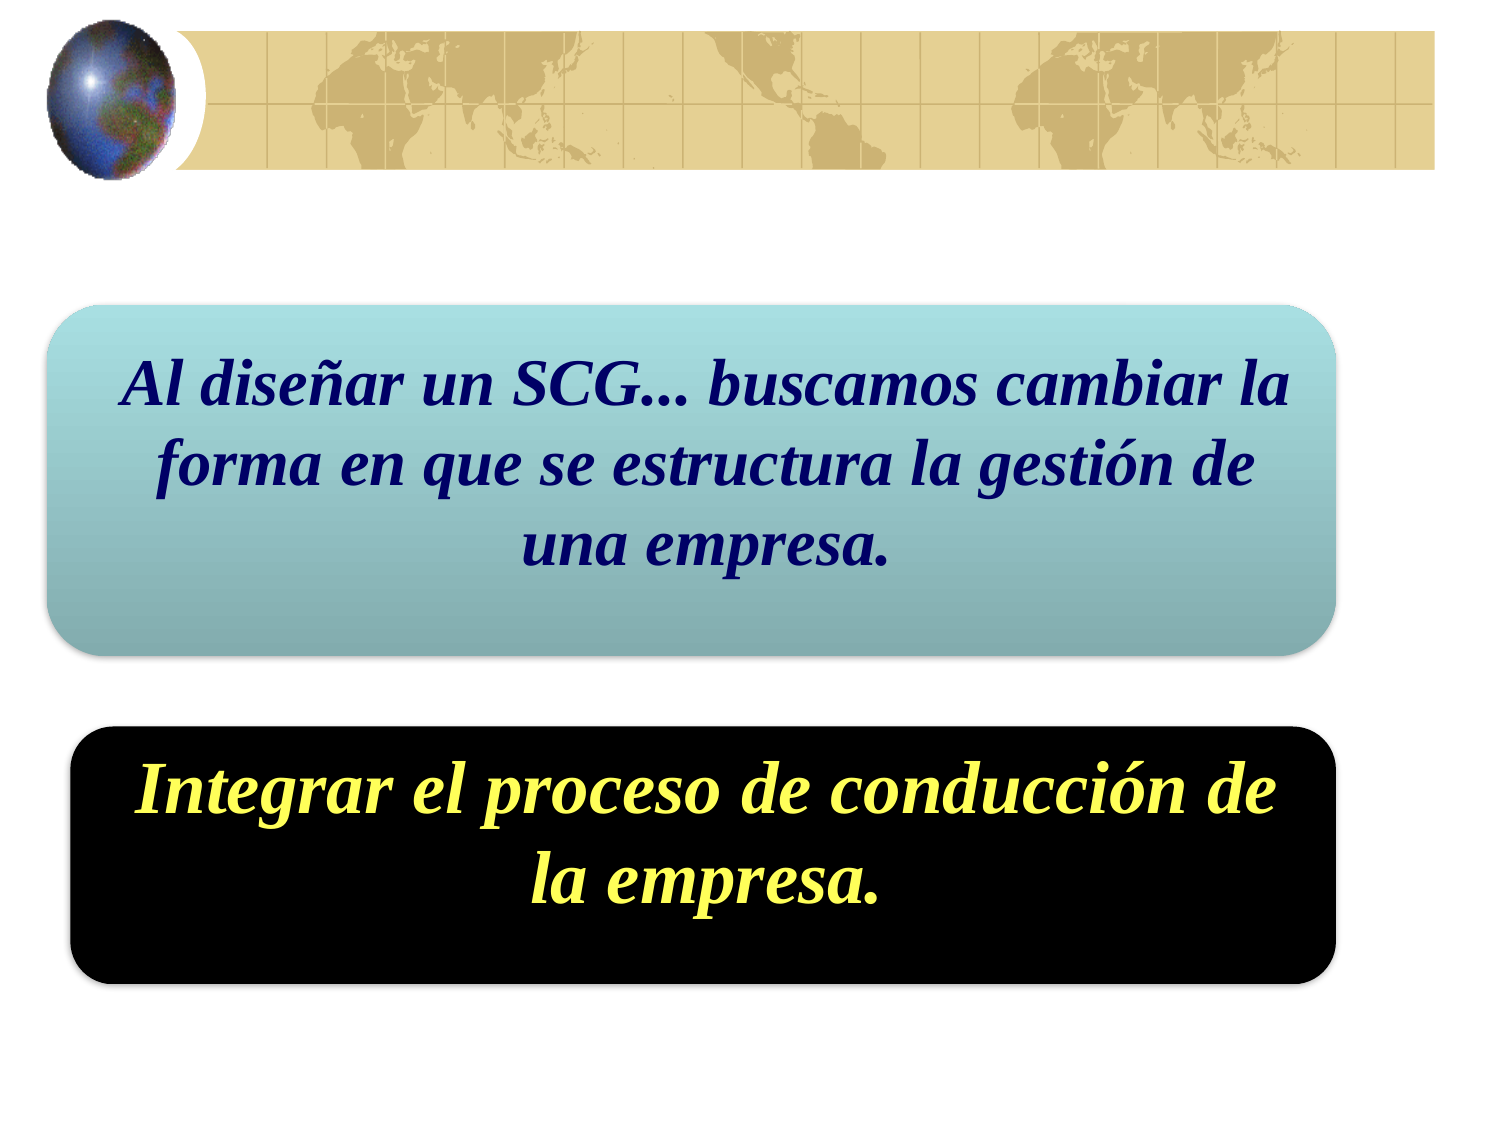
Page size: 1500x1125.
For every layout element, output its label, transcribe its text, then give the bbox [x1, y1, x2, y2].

text_box [70, 741, 1336, 985]
picture [42, 14, 190, 185]
title Al diseñar un SCG... buscamos cambiar la forma en que se estructura la gestión de una empresa. Integrar el proceso de conducción de la empresa. [81, 456, 1333, 801]
text_box [46, 304, 1336, 651]
